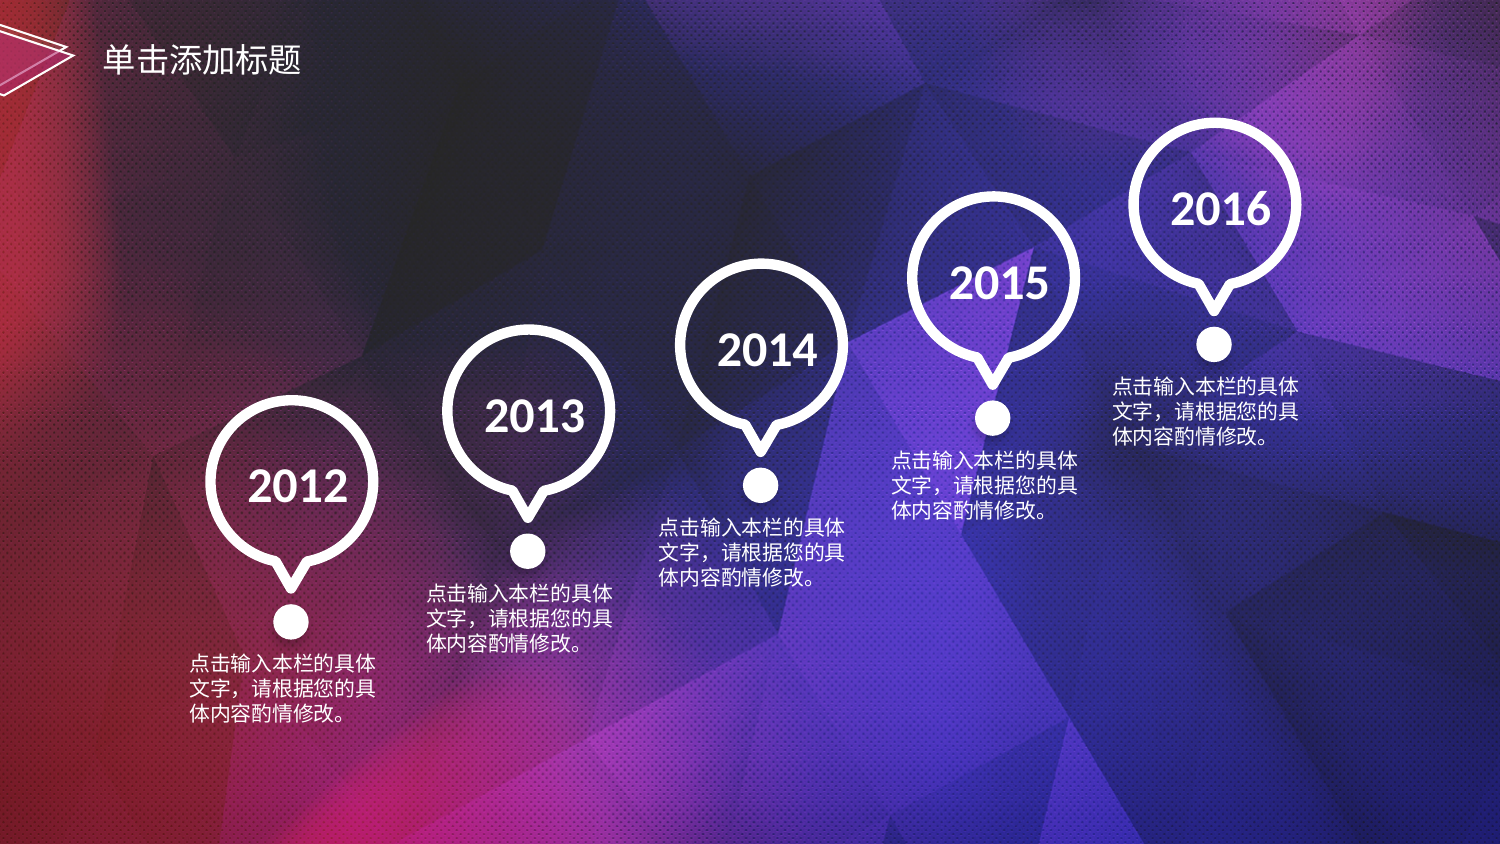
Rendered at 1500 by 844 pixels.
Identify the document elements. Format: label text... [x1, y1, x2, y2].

text_box [272, 603, 310, 641]
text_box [447, 329, 610, 518]
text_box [210, 400, 374, 589]
text_box 点击输入本栏的具体文字，请根据您的具体内容酌情修改。 [174, 643, 408, 734]
text_box 点击输入本栏的具体文字，请根据您的具体内容酌情修改。 [644, 507, 877, 597]
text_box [1133, 122, 1297, 311]
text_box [679, 263, 843, 452]
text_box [0, 0, 57, 89]
text_box 单击添加标题 [88, 31, 412, 87]
text_box [1195, 325, 1233, 364]
text_box 点击输入本栏的具体文字，请根据您的具体内容酌情修改。 [1097, 366, 1331, 456]
text_box 点击输入本栏的具体文字，请根据您的具体内容酌情修改。 [411, 572, 645, 663]
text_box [912, 196, 1075, 385]
text_box [973, 399, 1012, 437]
text_box 点击输入本栏的具体文字，请根据您的具体内容酌情修改。 [876, 439, 1110, 530]
text_box [509, 532, 547, 570]
text_box [741, 466, 780, 505]
picture [0, 0, 1500, 844]
